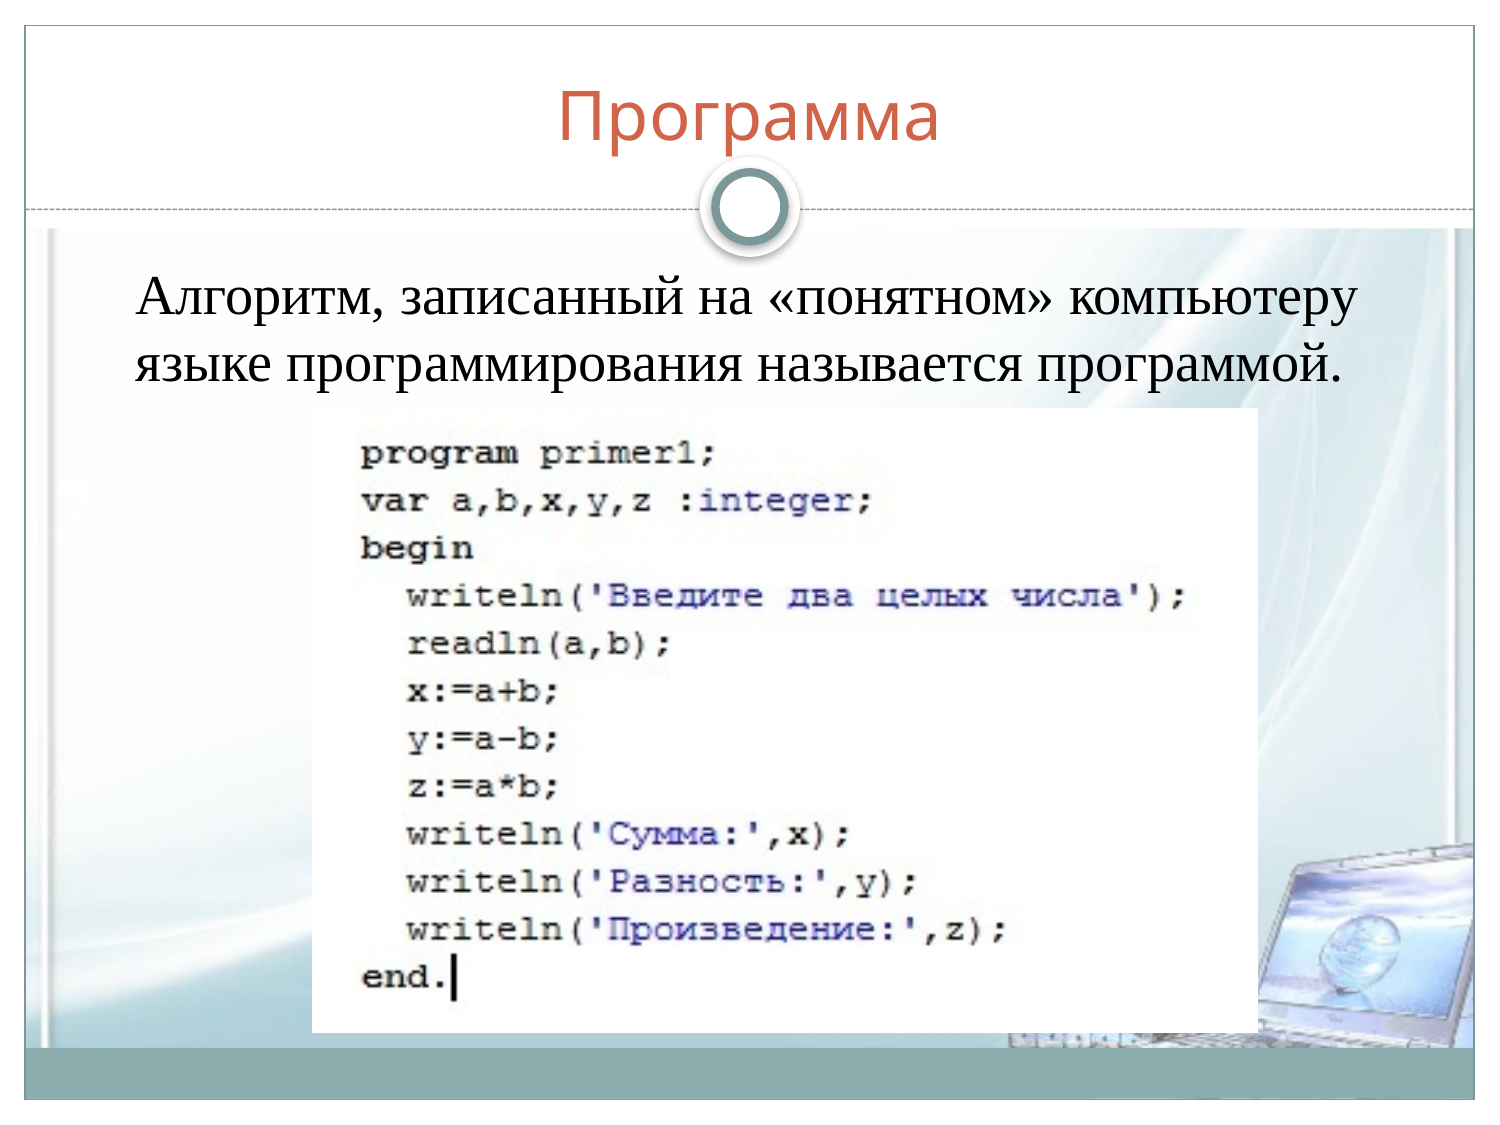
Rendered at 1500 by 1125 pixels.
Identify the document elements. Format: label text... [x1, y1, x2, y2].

list Алгоритм, записанный на «понятном» компьютеру языке программирования называется программой. [49, 250, 1445, 1001]
title Программа [49, 37, 1450, 162]
picture [26, 229, 1473, 1047]
